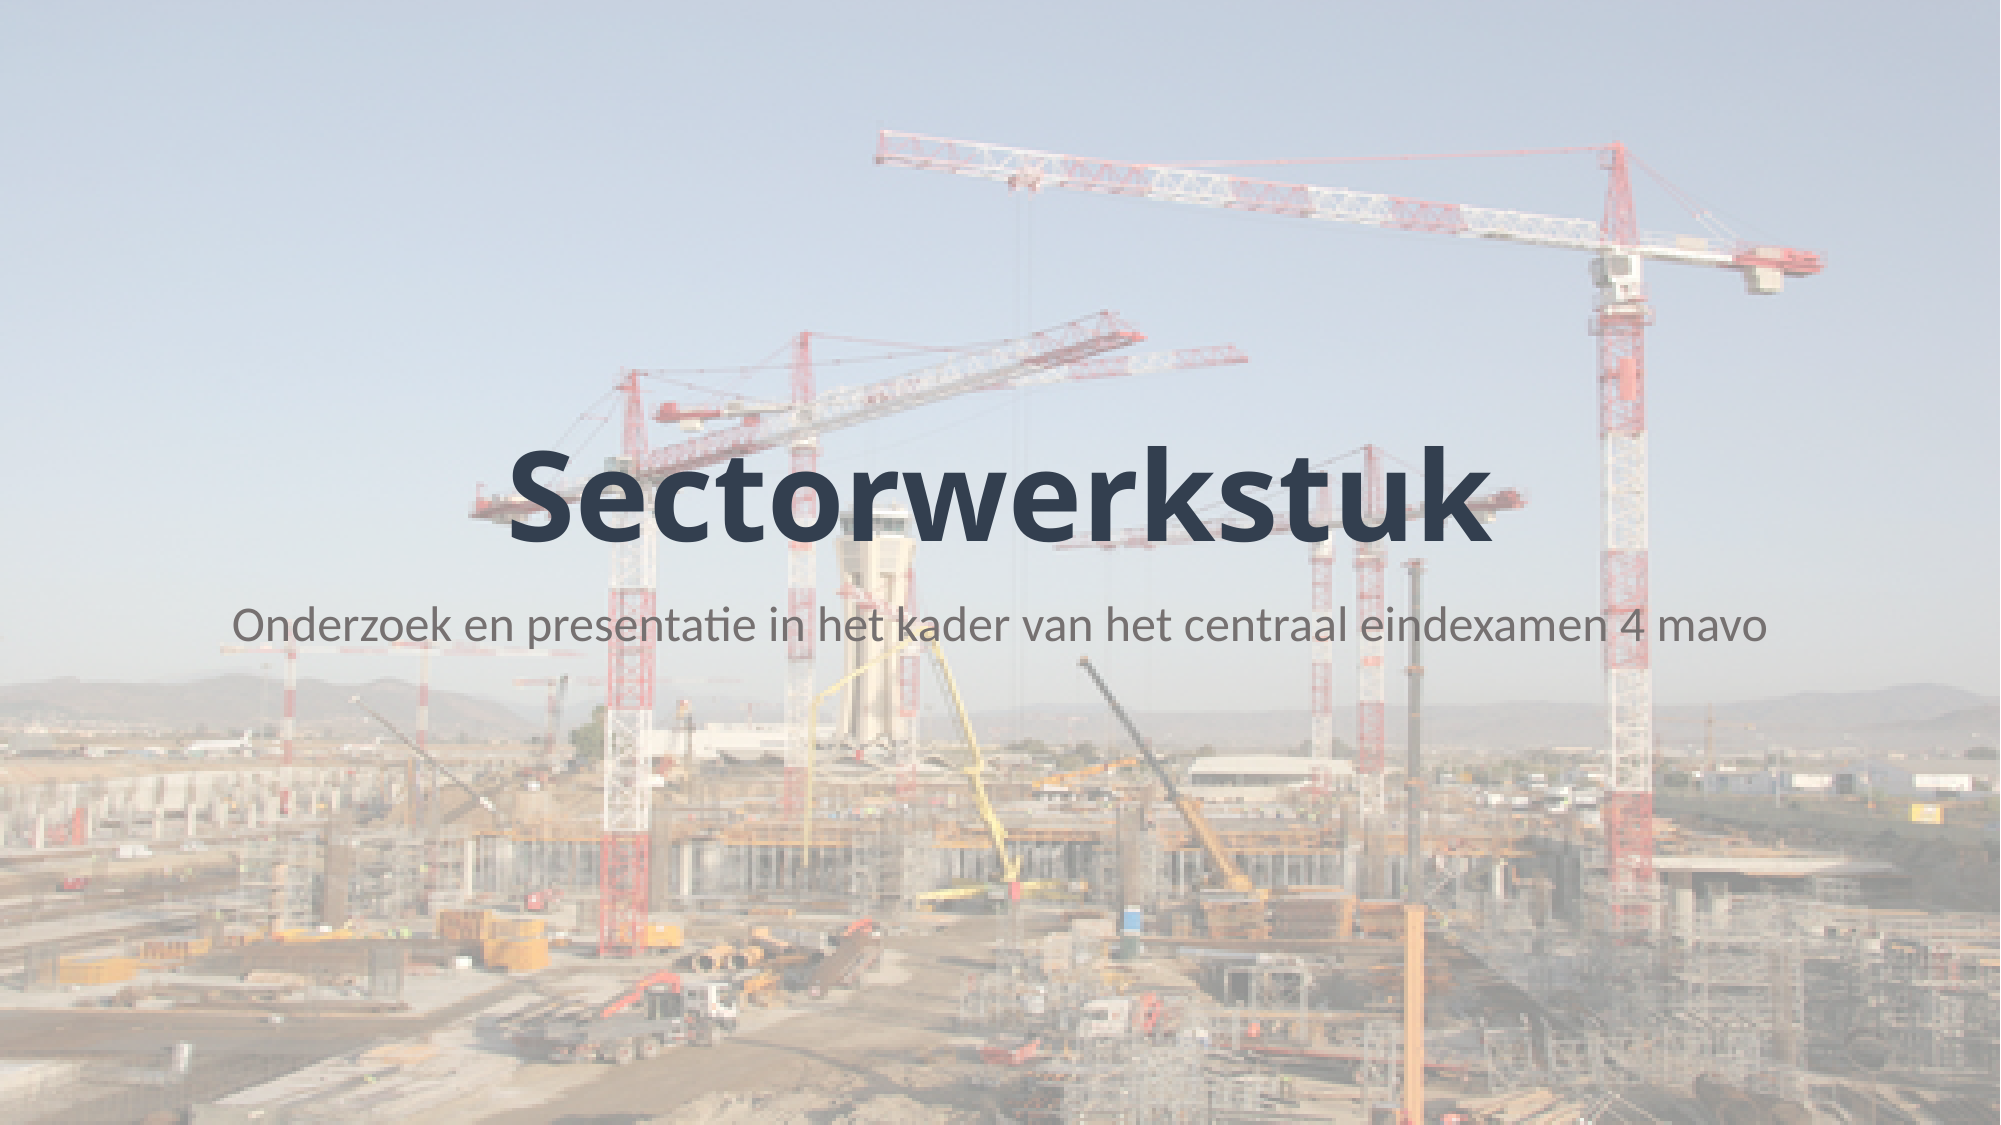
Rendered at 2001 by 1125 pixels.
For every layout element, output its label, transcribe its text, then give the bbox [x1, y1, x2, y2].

subtitle Onderzoek en presentatie in het kader van het centraal eindexamen 4 mavo [194, 590, 1806, 863]
title Sectorwerkstuk [249, 184, 1750, 576]
